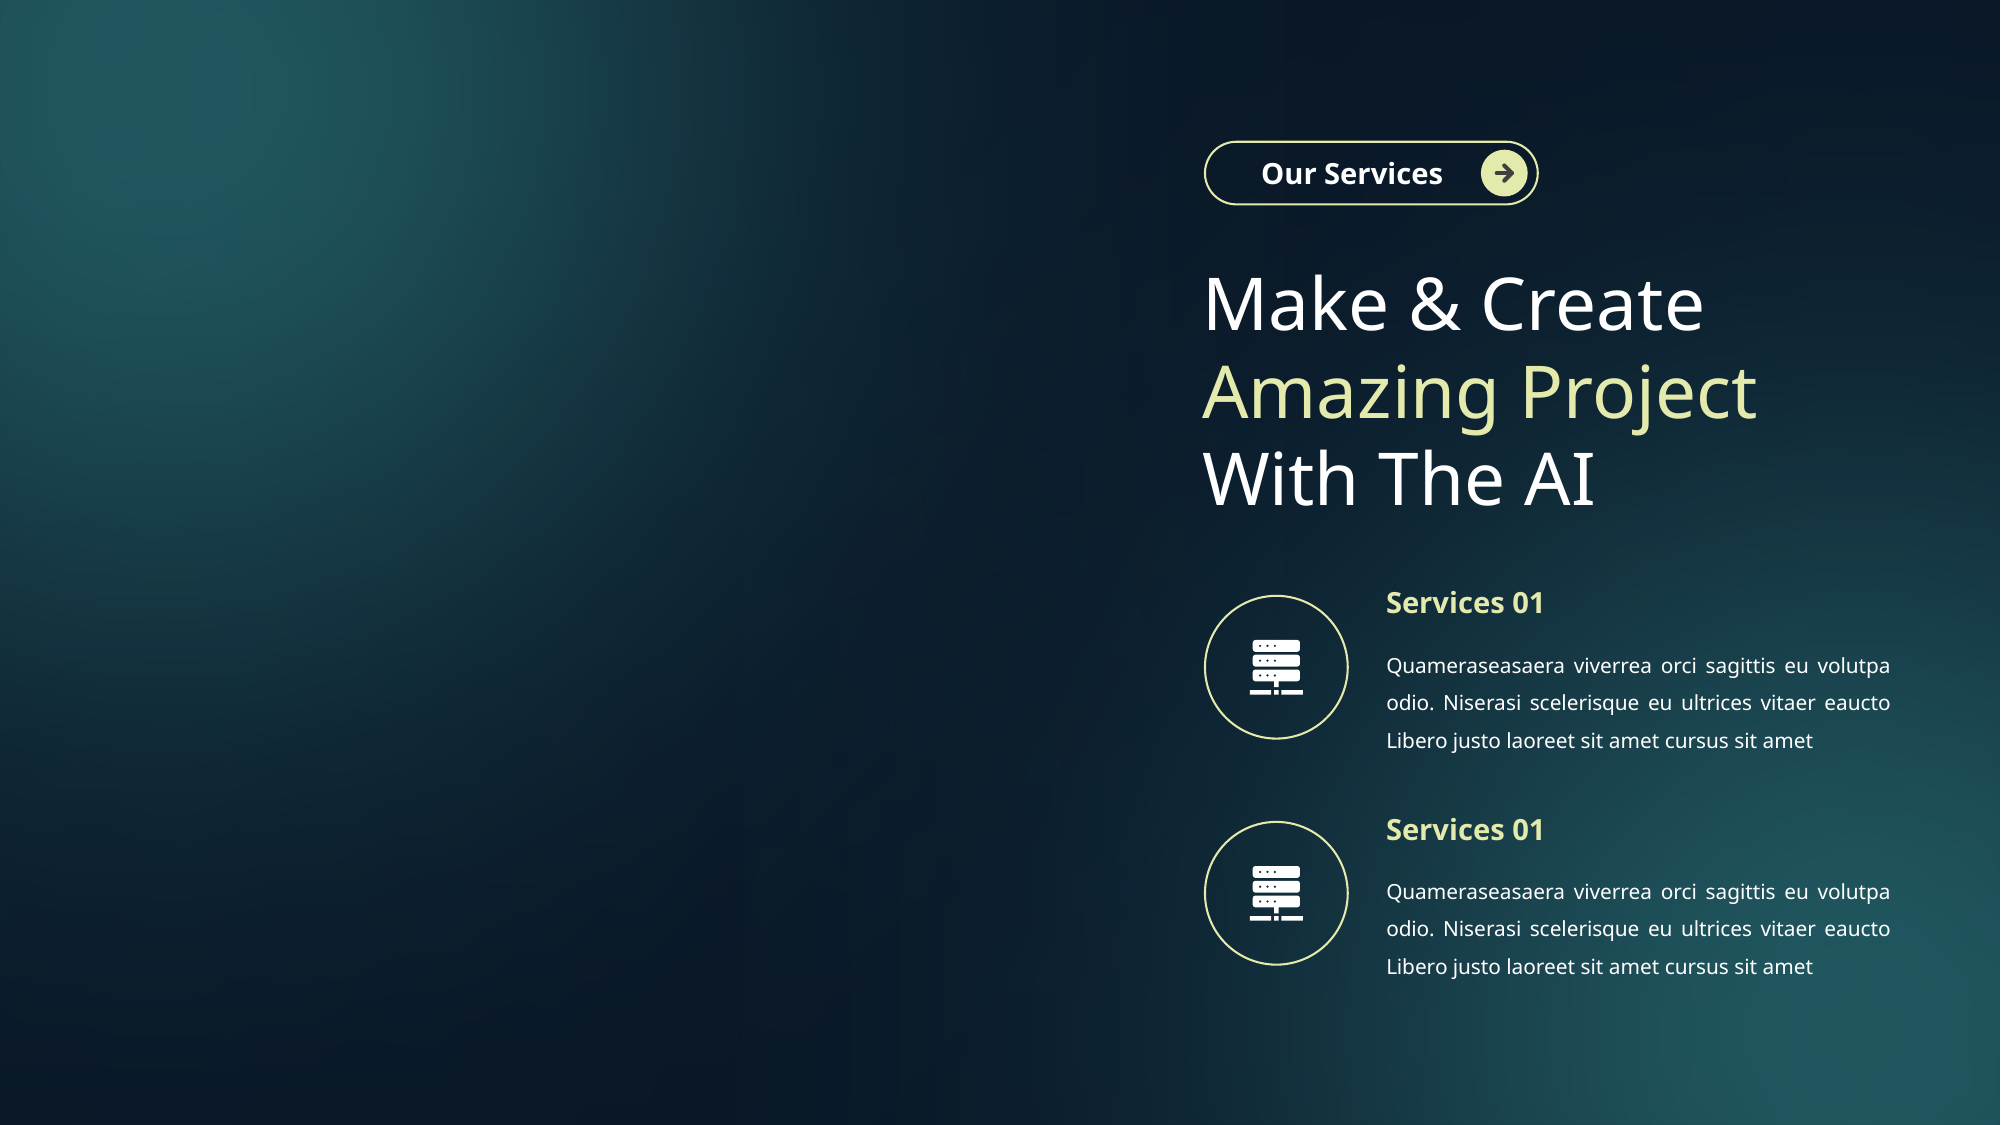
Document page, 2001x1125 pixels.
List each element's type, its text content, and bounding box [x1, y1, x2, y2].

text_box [1480, 149, 1528, 197]
text_box [1252, 866, 1300, 878]
text_box [1252, 880, 1300, 893]
text_box [1252, 669, 1300, 688]
text_box [1203, 140, 1539, 206]
text_box [1203, 820, 1349, 966]
text_box [1203, 594, 1349, 740]
text_box Services 01 [1371, 803, 1626, 854]
text_box Quameraseasaera viverrea orci sagittis eu volutpa odio. Niserasi scelerisque eu ultrices vitaer eaucto Libero justo laoreet sit amet cursus sit amet [1371, 858, 1906, 986]
text_box [1249, 916, 1272, 921]
text_box Services 01 [1371, 577, 1626, 627]
text_box Make & Create Amazing Project With The AI [1187, 250, 1874, 528]
picture [0, 0, 2000, 1125]
text_box Quameraseasaera viverrea orci sagittis eu volutpa odio. Niserasi scelerisque eu ultrices vitaer eaucto Libero justo laoreet sit amet cursus sit amet [1371, 632, 1906, 760]
text_box [1252, 639, 1300, 652]
text_box [1281, 690, 1303, 695]
text_box [1281, 916, 1303, 921]
text_box [1249, 690, 1272, 695]
text_box [1252, 895, 1300, 914]
text_box Our Services [1223, 147, 1481, 198]
text_box [1252, 654, 1300, 667]
